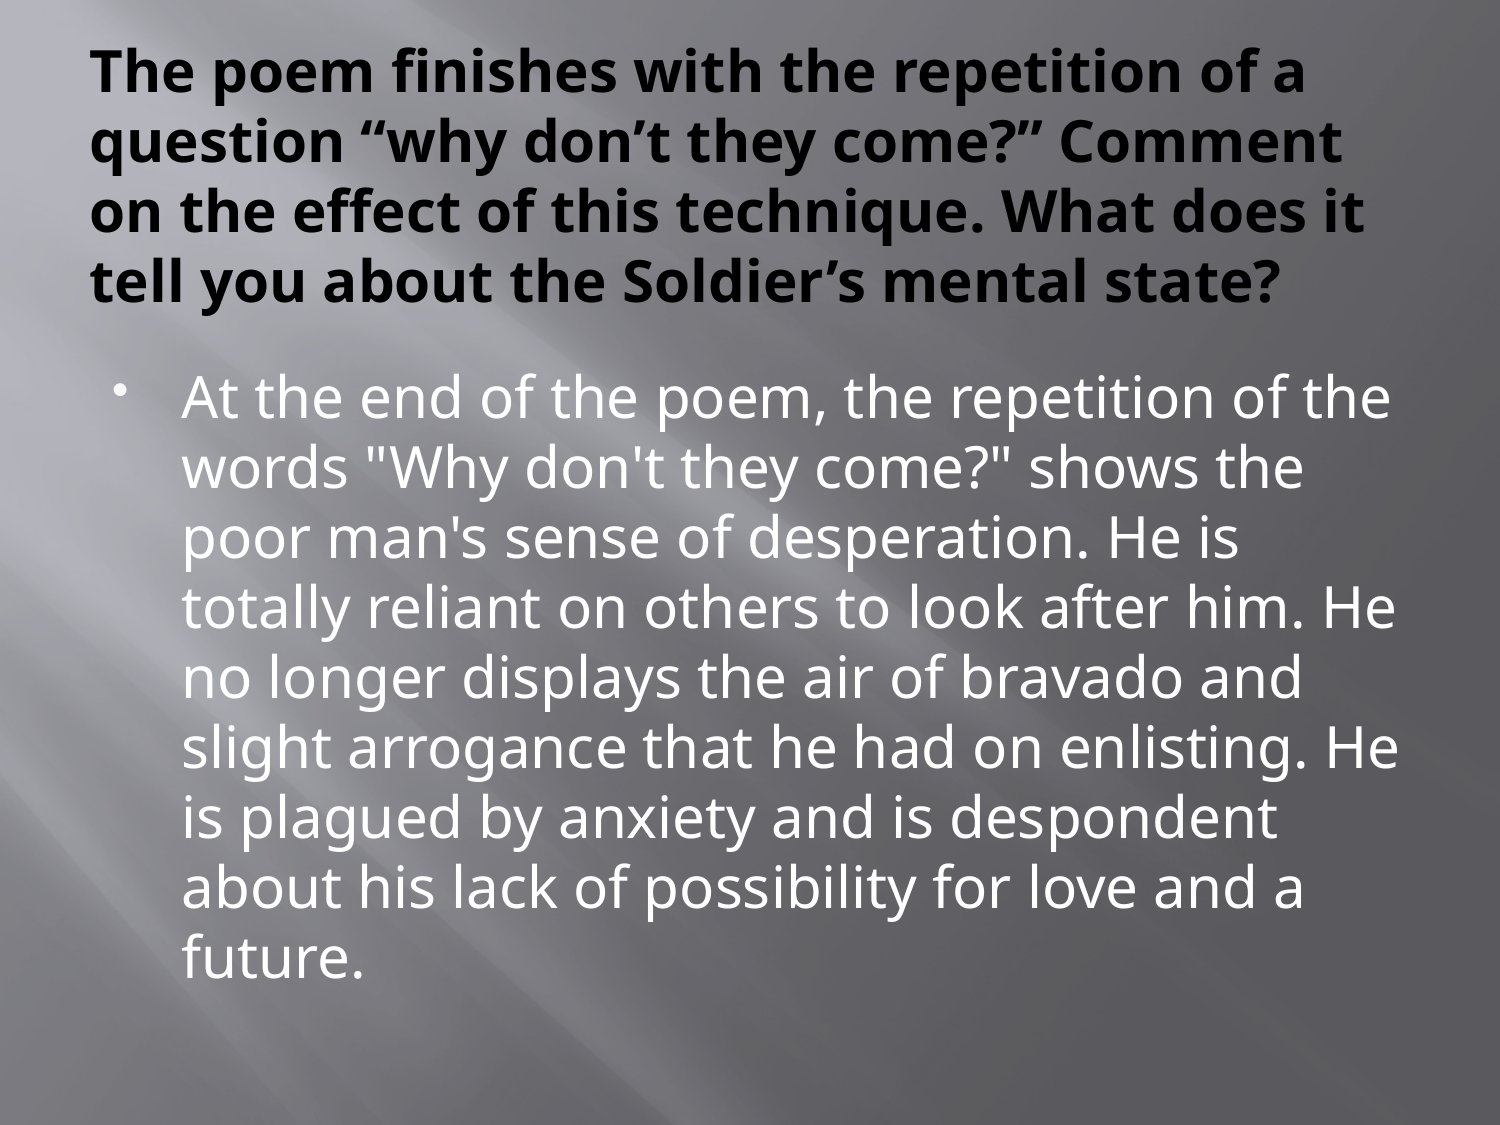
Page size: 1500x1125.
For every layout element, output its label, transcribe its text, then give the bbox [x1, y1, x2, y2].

title The poem finishes with the repetition of a question “why don’t they come?” Comment on the effect of this technique. What does it tell you about the Soldier’s mental state? [75, 45, 1425, 233]
list At the end of the poem, the repetition of the words "Why don't they come?" shows the poor man's sense of desperation. He is totally reliant on others to look after him. He no longer displays the air of bravado and slight arrogance that he had on enlisting. He is plagued by anxiety and is despondent about his lack of possibility for love and a future. [76, 352, 1427, 1125]
